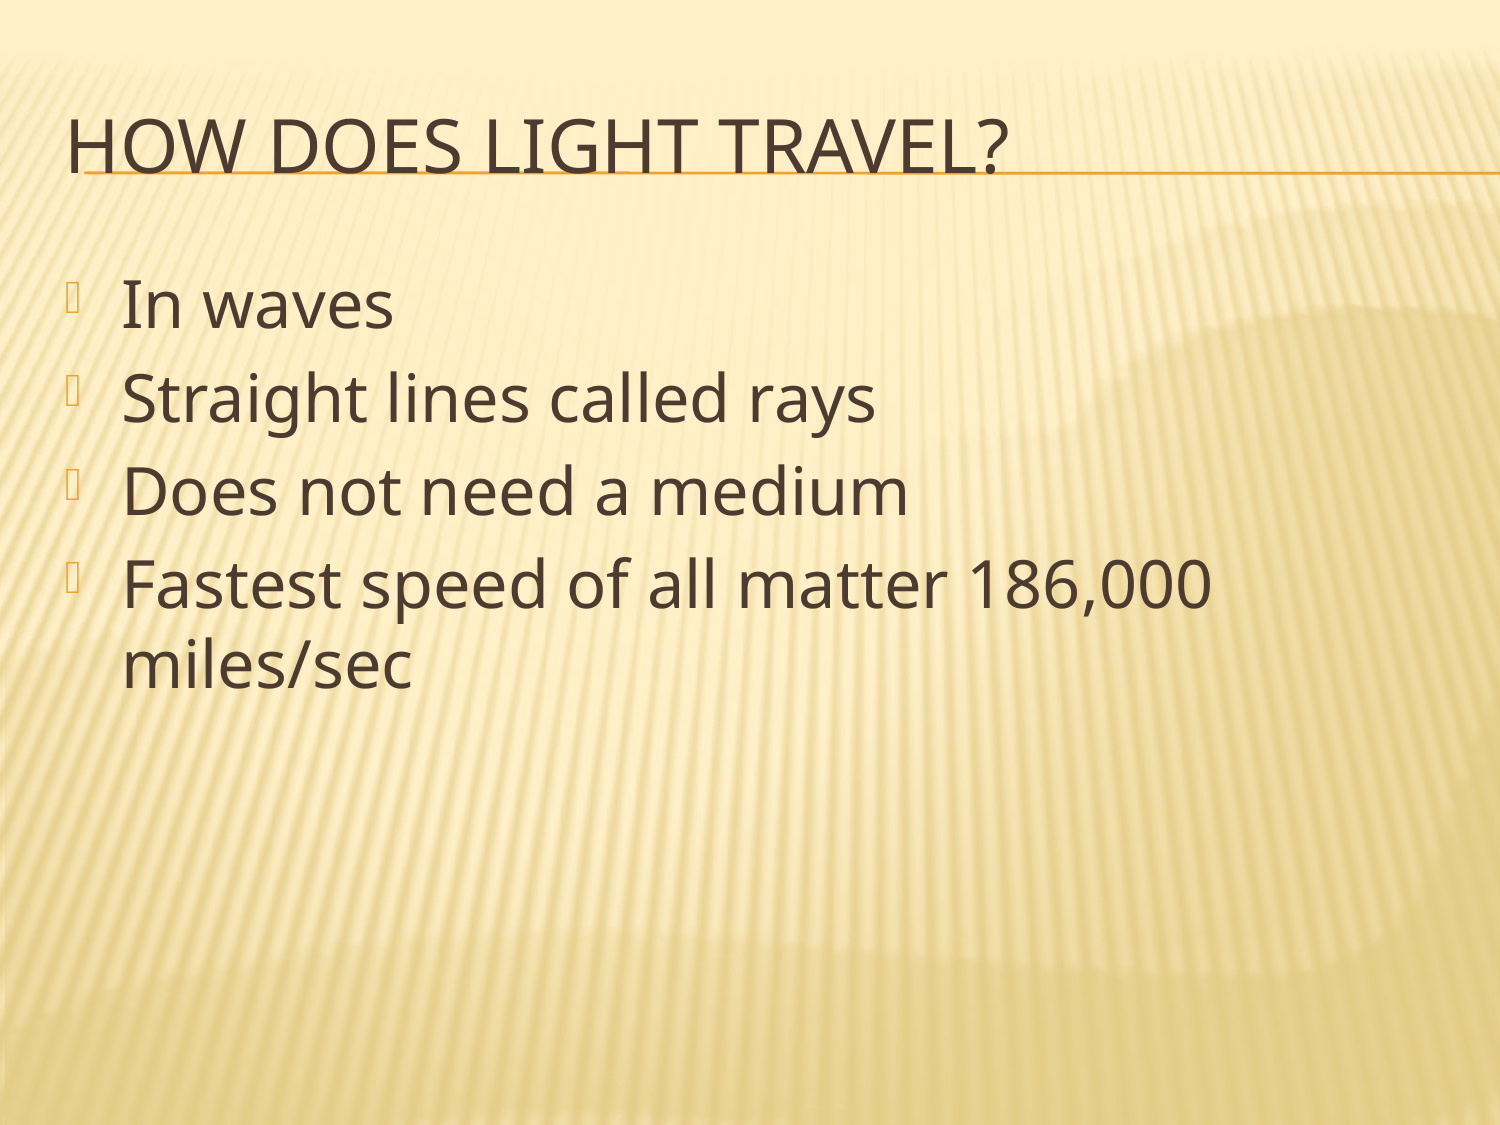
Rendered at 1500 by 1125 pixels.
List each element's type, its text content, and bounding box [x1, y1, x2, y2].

title How does light travel? [50, 75, 1475, 213]
list In waves Straight lines called rays Does not need a medium Fastest speed of all matter 186,000 miles/sec [50, 254, 1475, 998]
